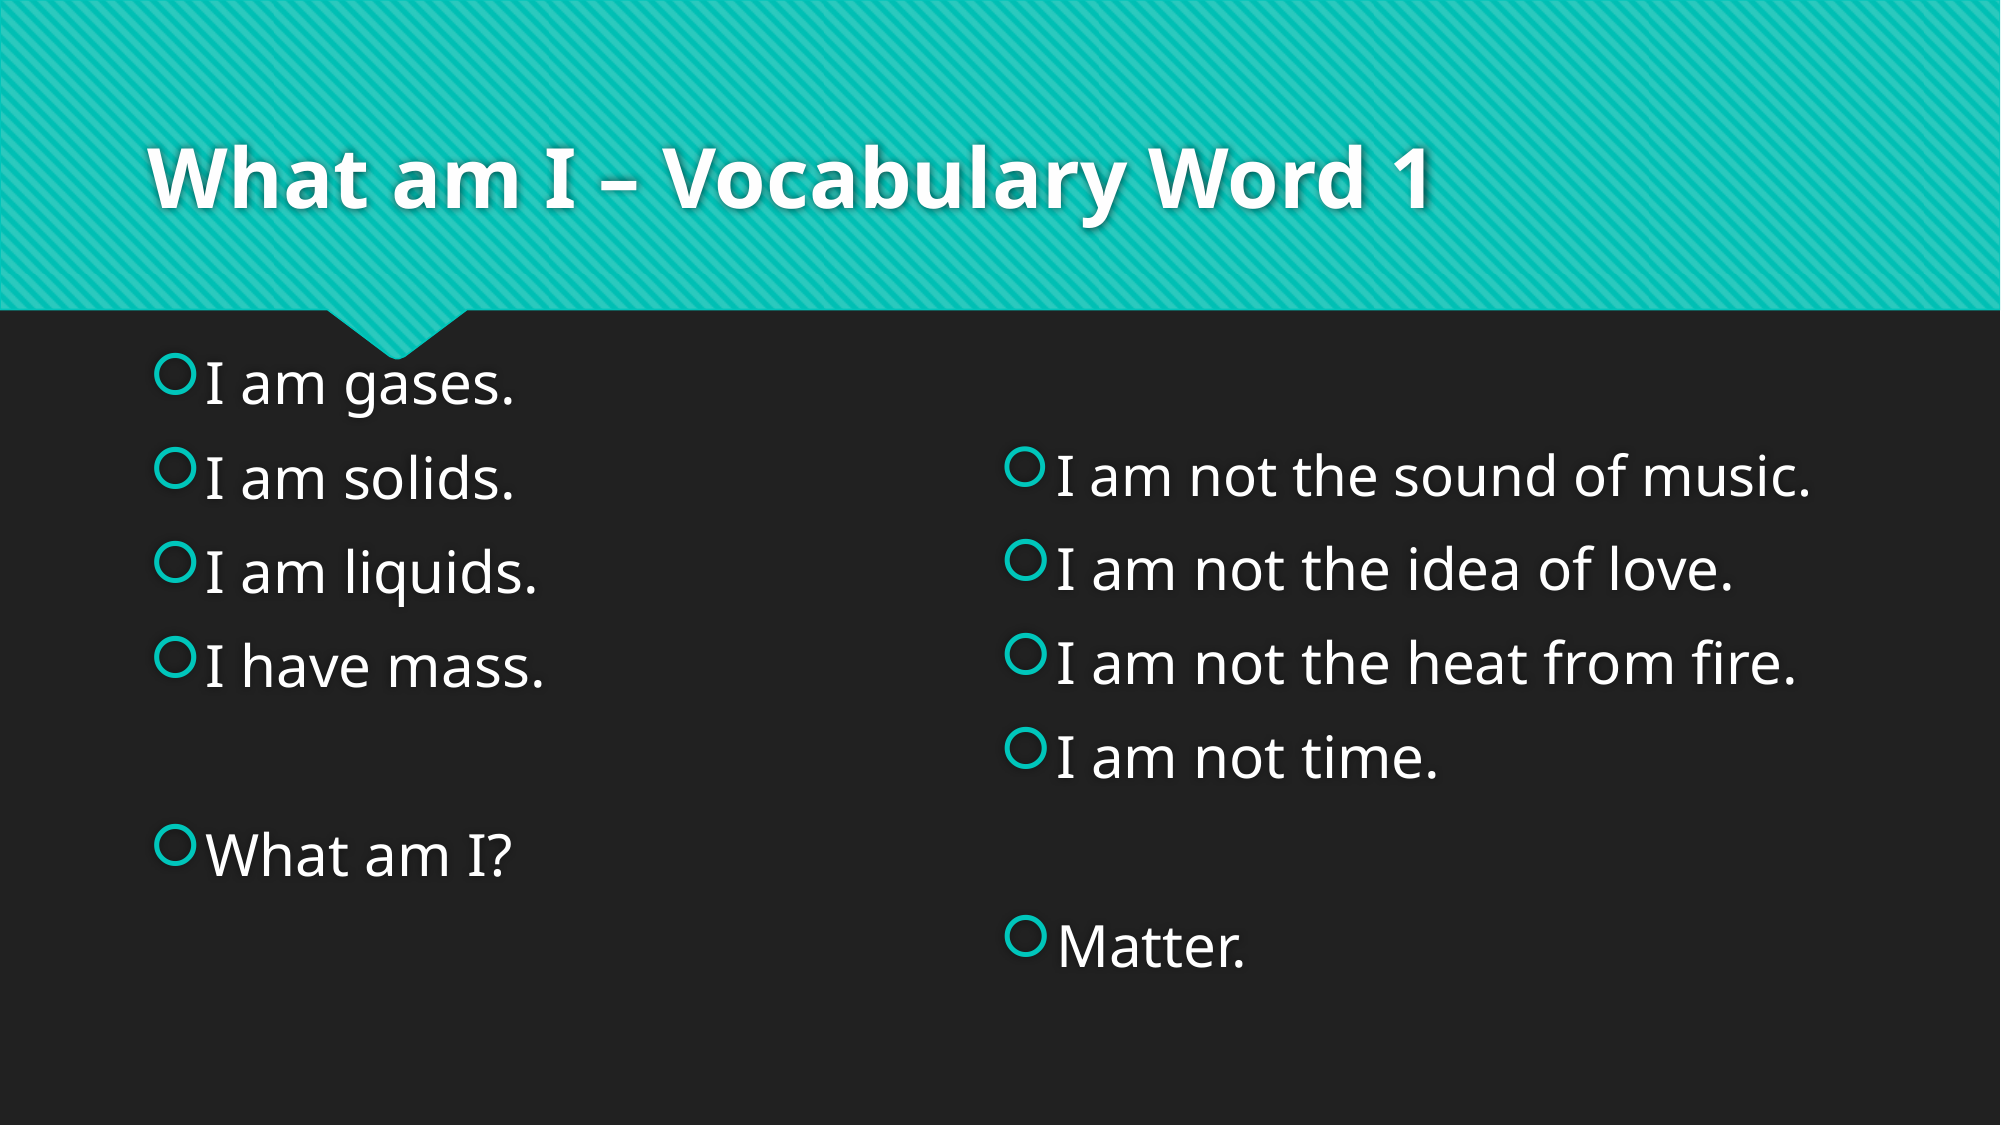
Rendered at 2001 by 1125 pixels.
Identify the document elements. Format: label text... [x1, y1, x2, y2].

list I am gases. I am solids. I am liquids. I have mass. What am I? I am not the sound of music. I am not the idea of love. I am not the heat from fire. I am not time. Matter. [134, 364, 1866, 962]
title What am I – Vocabulary Word 1 [132, 73, 1868, 233]
